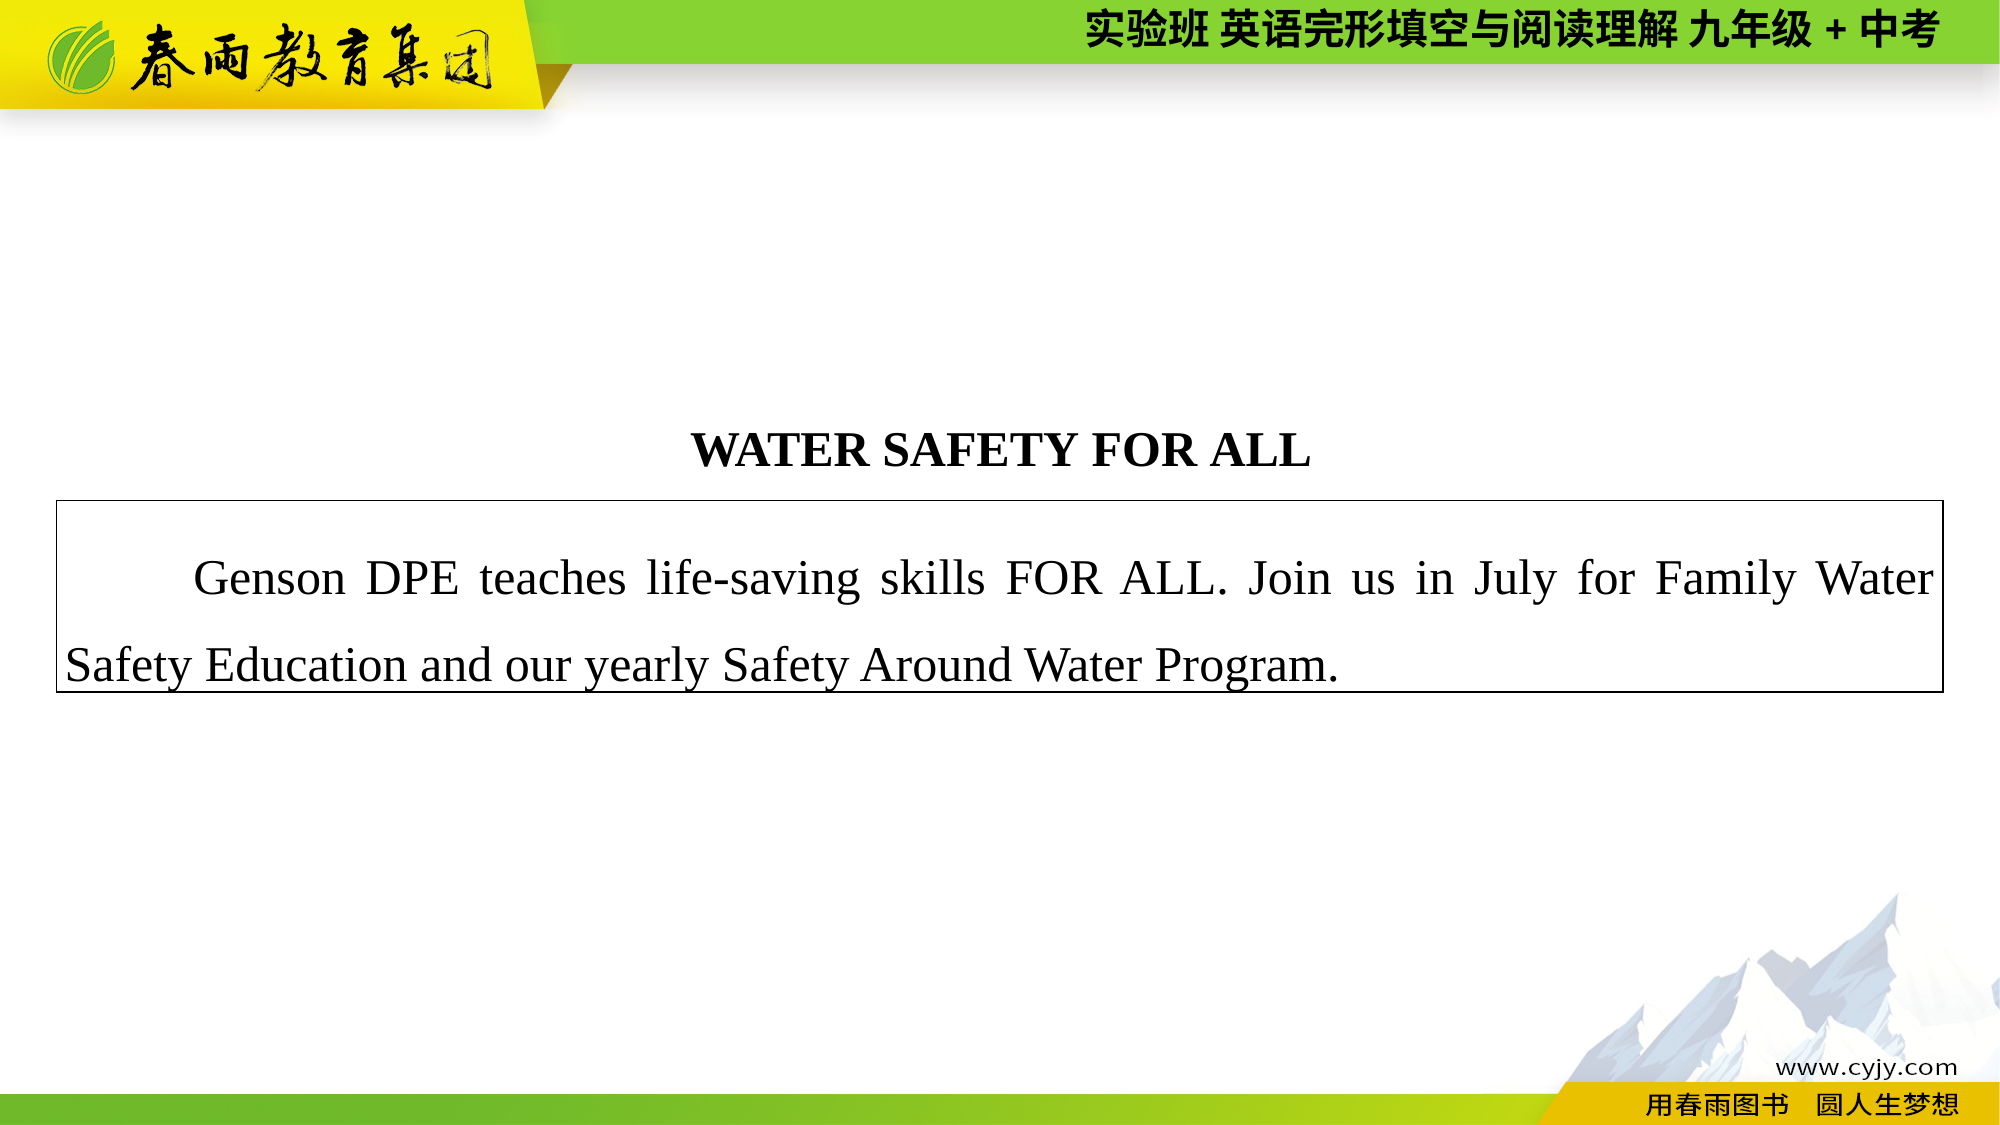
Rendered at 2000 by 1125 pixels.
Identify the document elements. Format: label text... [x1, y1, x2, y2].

table_header Genson DPE teaches life-saving skills FOR ALL. Join us in July for Family Water Safety Education and our yearly Safety Around Water Program. [57, 501, 1942, 691]
picture [0, 0, 2000, 1125]
list WATER SAFETY FOR ALL [59, 379, 1944, 475]
